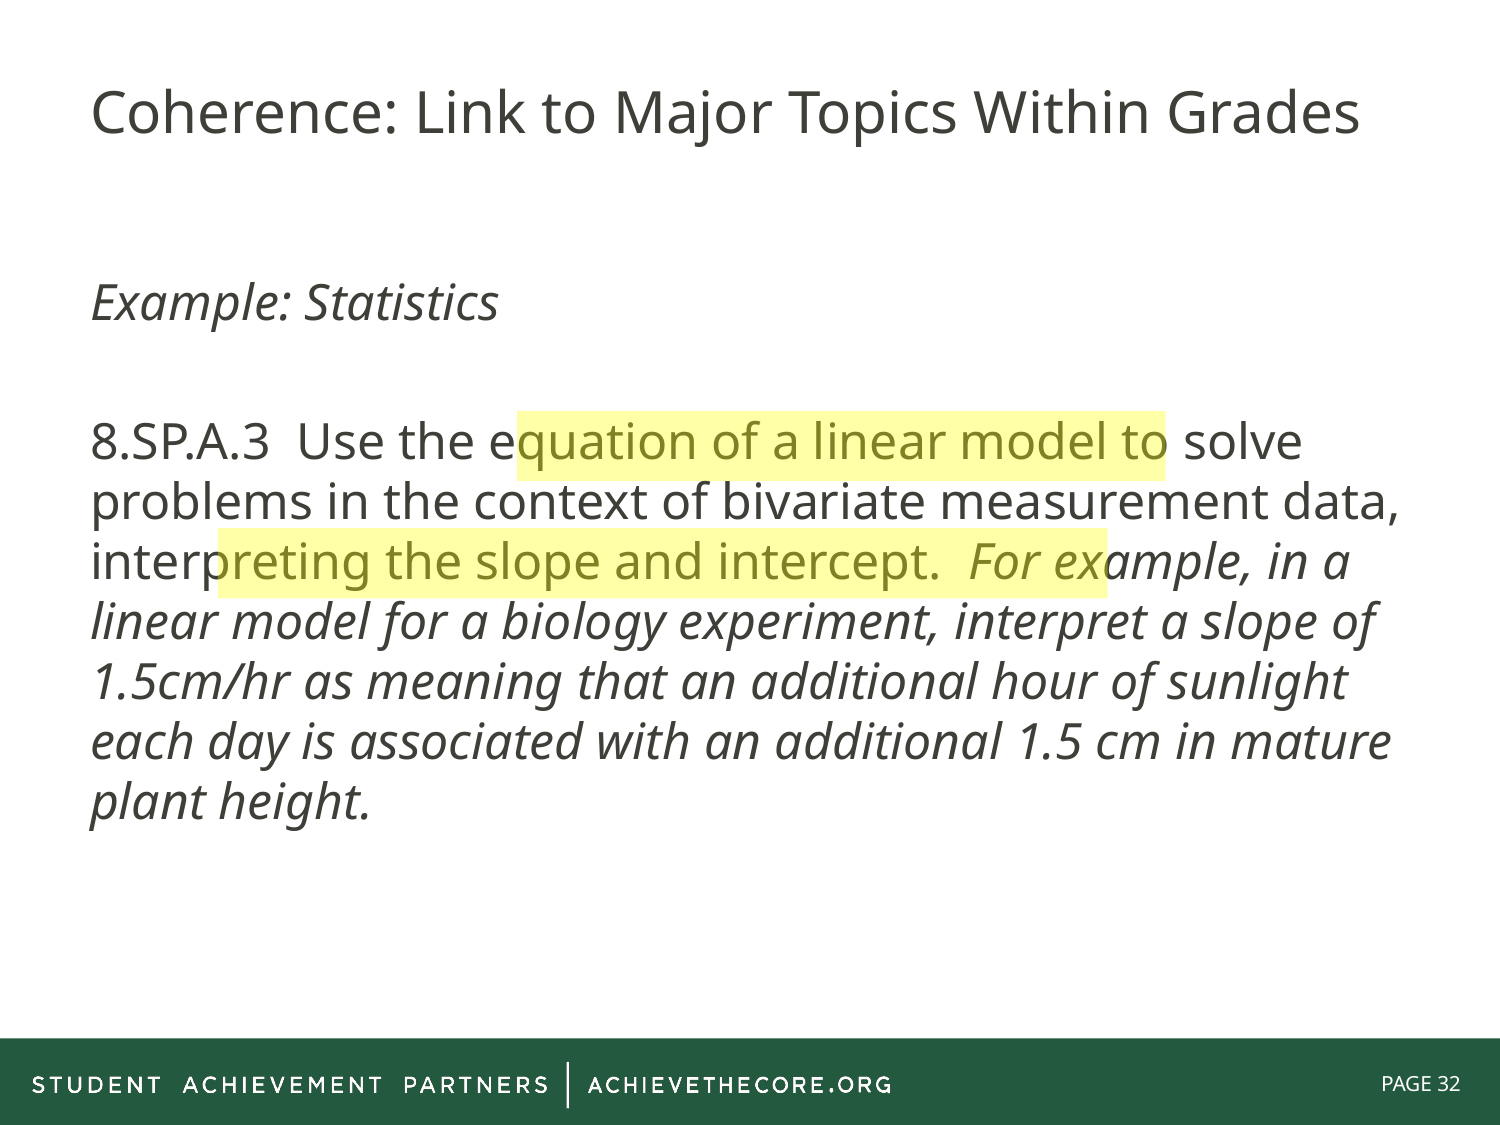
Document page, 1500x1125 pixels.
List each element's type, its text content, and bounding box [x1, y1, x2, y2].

title Coherence: Link to Major Topics Within Grades [75, 51, 1500, 239]
list Example: Statistics 8.SP.A.3 Use the equation of a linear model to solve problems in the context of bivariate measurement data, interpreting the slope and intercept. For example, in a linear model for a biology experiment, interpret a slope of 1.5cm/hr as meaning that an additional hour of sunlight each day is associated with an additional 1.5 cm in mature plant height. [75, 262, 1425, 1005]
picture [12, 1055, 911, 1112]
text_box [217, 410, 1166, 599]
